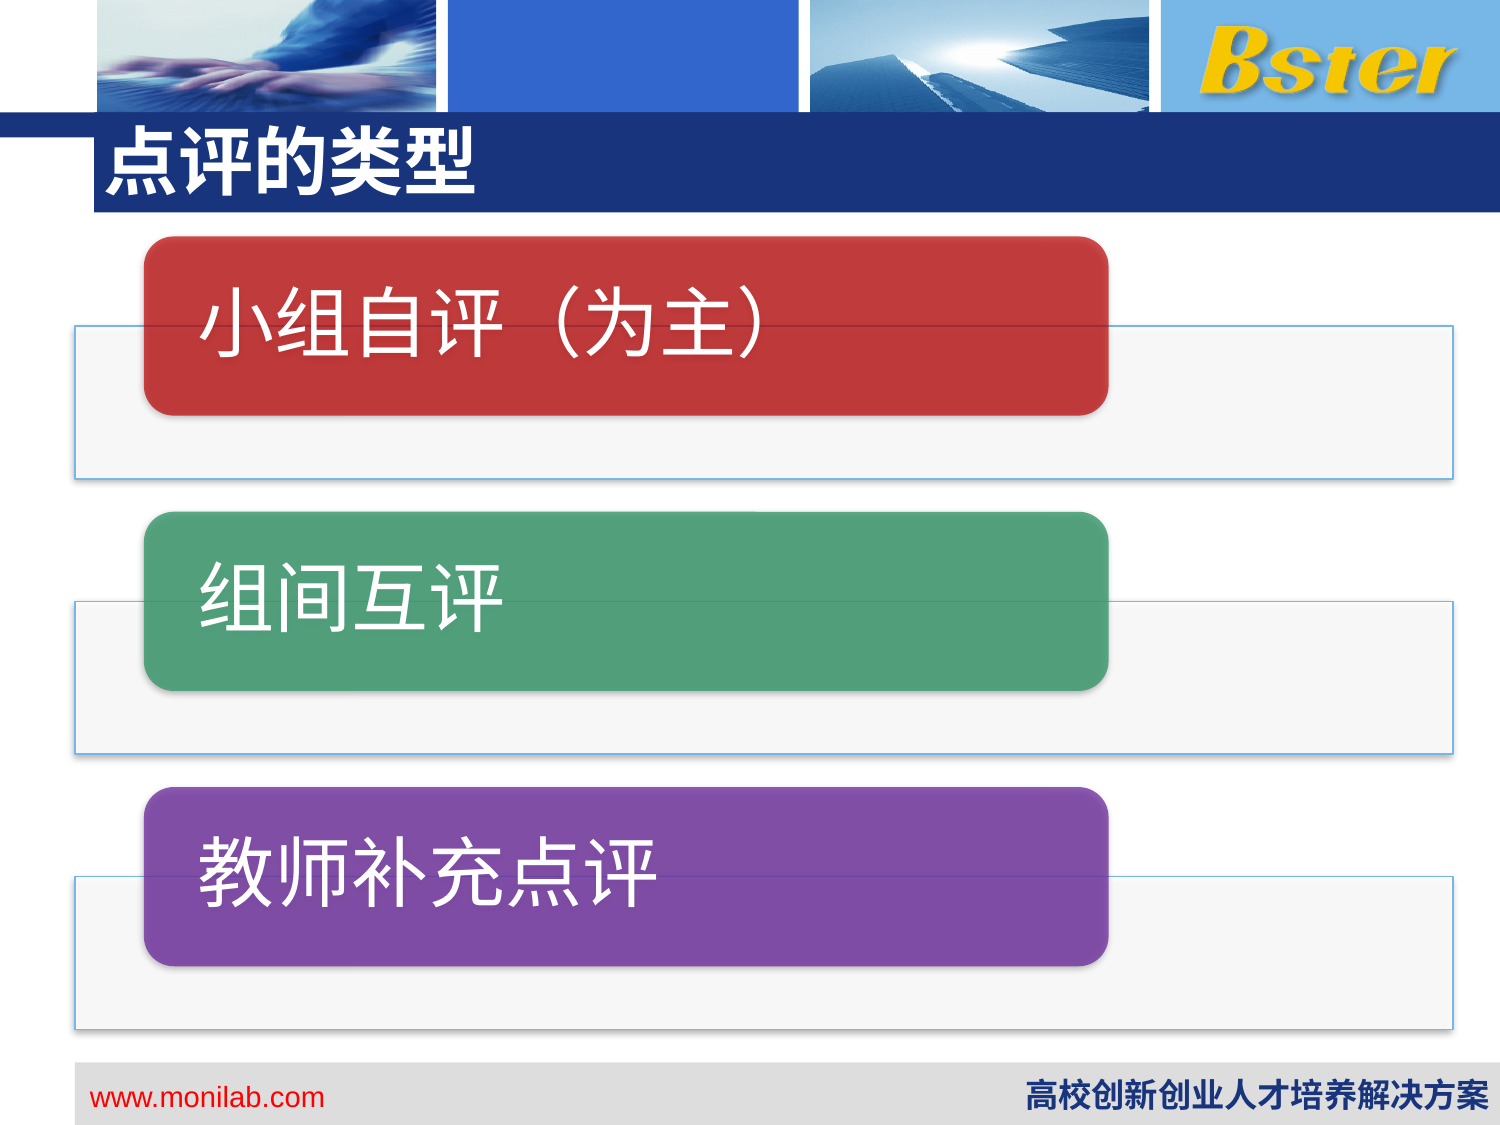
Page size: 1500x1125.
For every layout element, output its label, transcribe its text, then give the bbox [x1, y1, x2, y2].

picture [810, 0, 1150, 112]
picture [97, 0, 437, 112]
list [74, 232, 1454, 1034]
title 点评的类型 [88, 113, 1369, 206]
picture [1199, 26, 1458, 94]
